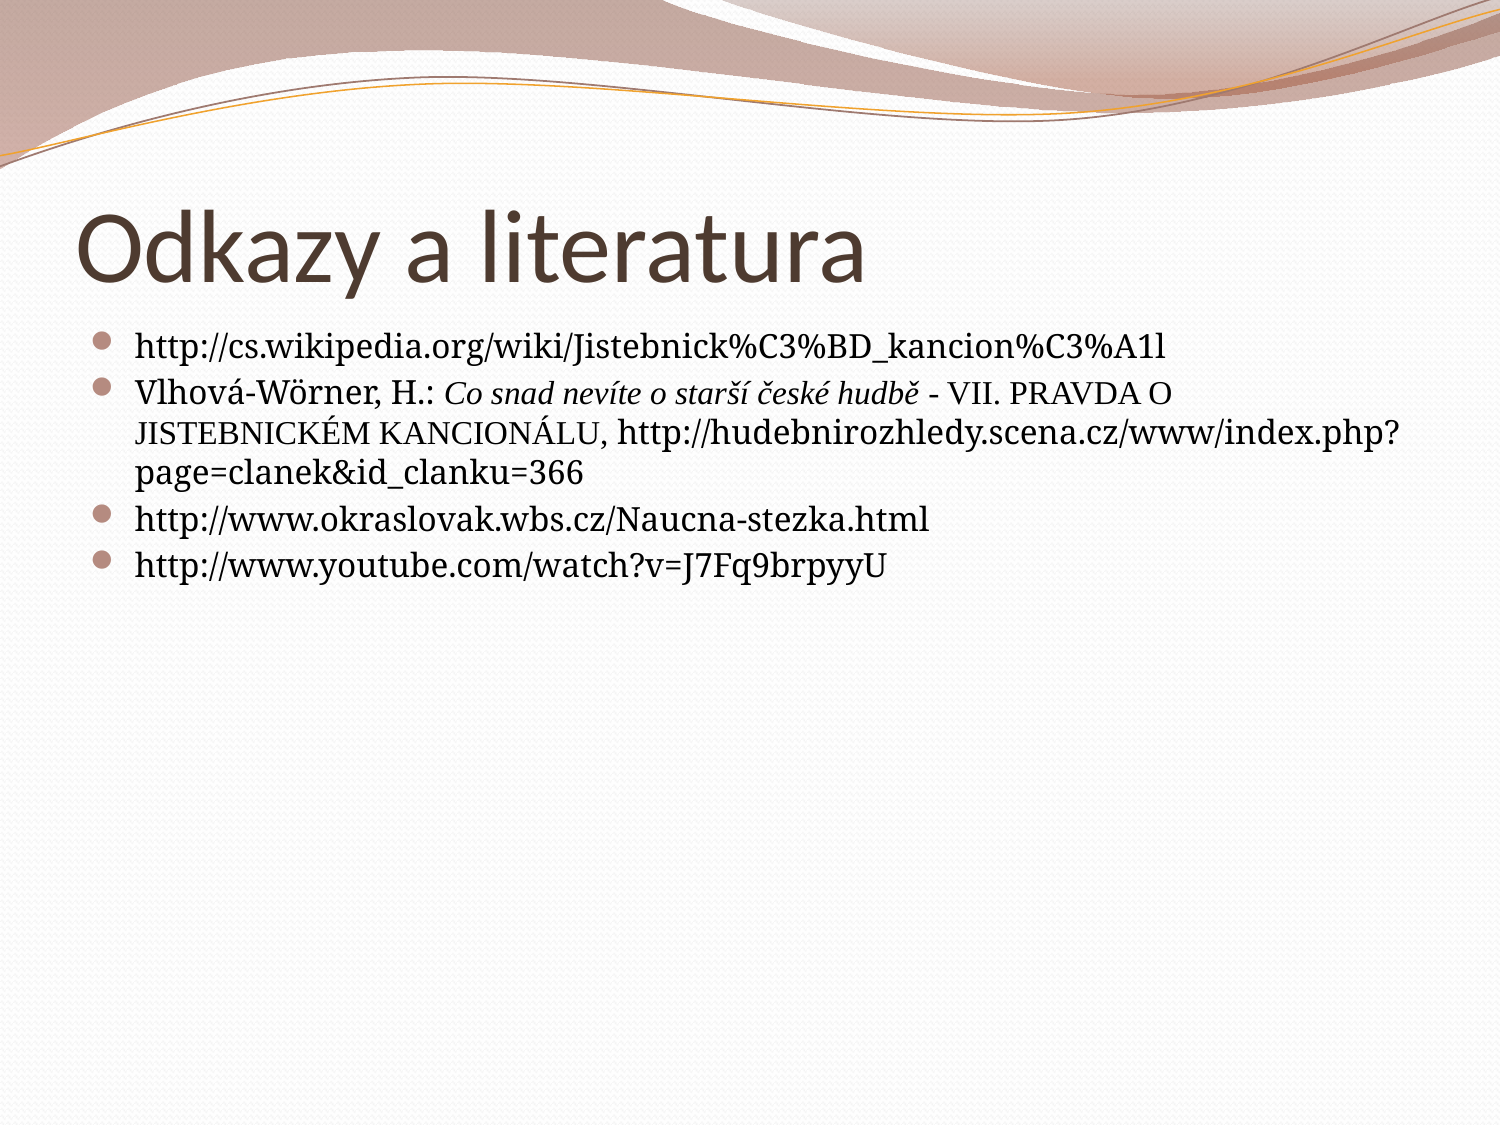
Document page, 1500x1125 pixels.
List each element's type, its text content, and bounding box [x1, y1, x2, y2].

title Odkazy a literatura [74, 115, 1426, 304]
list http://cs.wikipedia.org/wiki/Jistebnick%C3%BD_kancion%C3%A1l Vlhová-Wörner, H.: Co snad nevíte o starší české hudbě - VII. PRAVDA O JISTEBNICKÉM KANCIONÁLU, http://hudebnirozhledy.scena.cz/www/index.php?page=clanek&id_clanku=366 http://www.okraslovak.wbs.cz/Naucna-stezka.html http://www.youtube.com/watch?v=J7Fq9brpyyU [74, 317, 1426, 1038]
